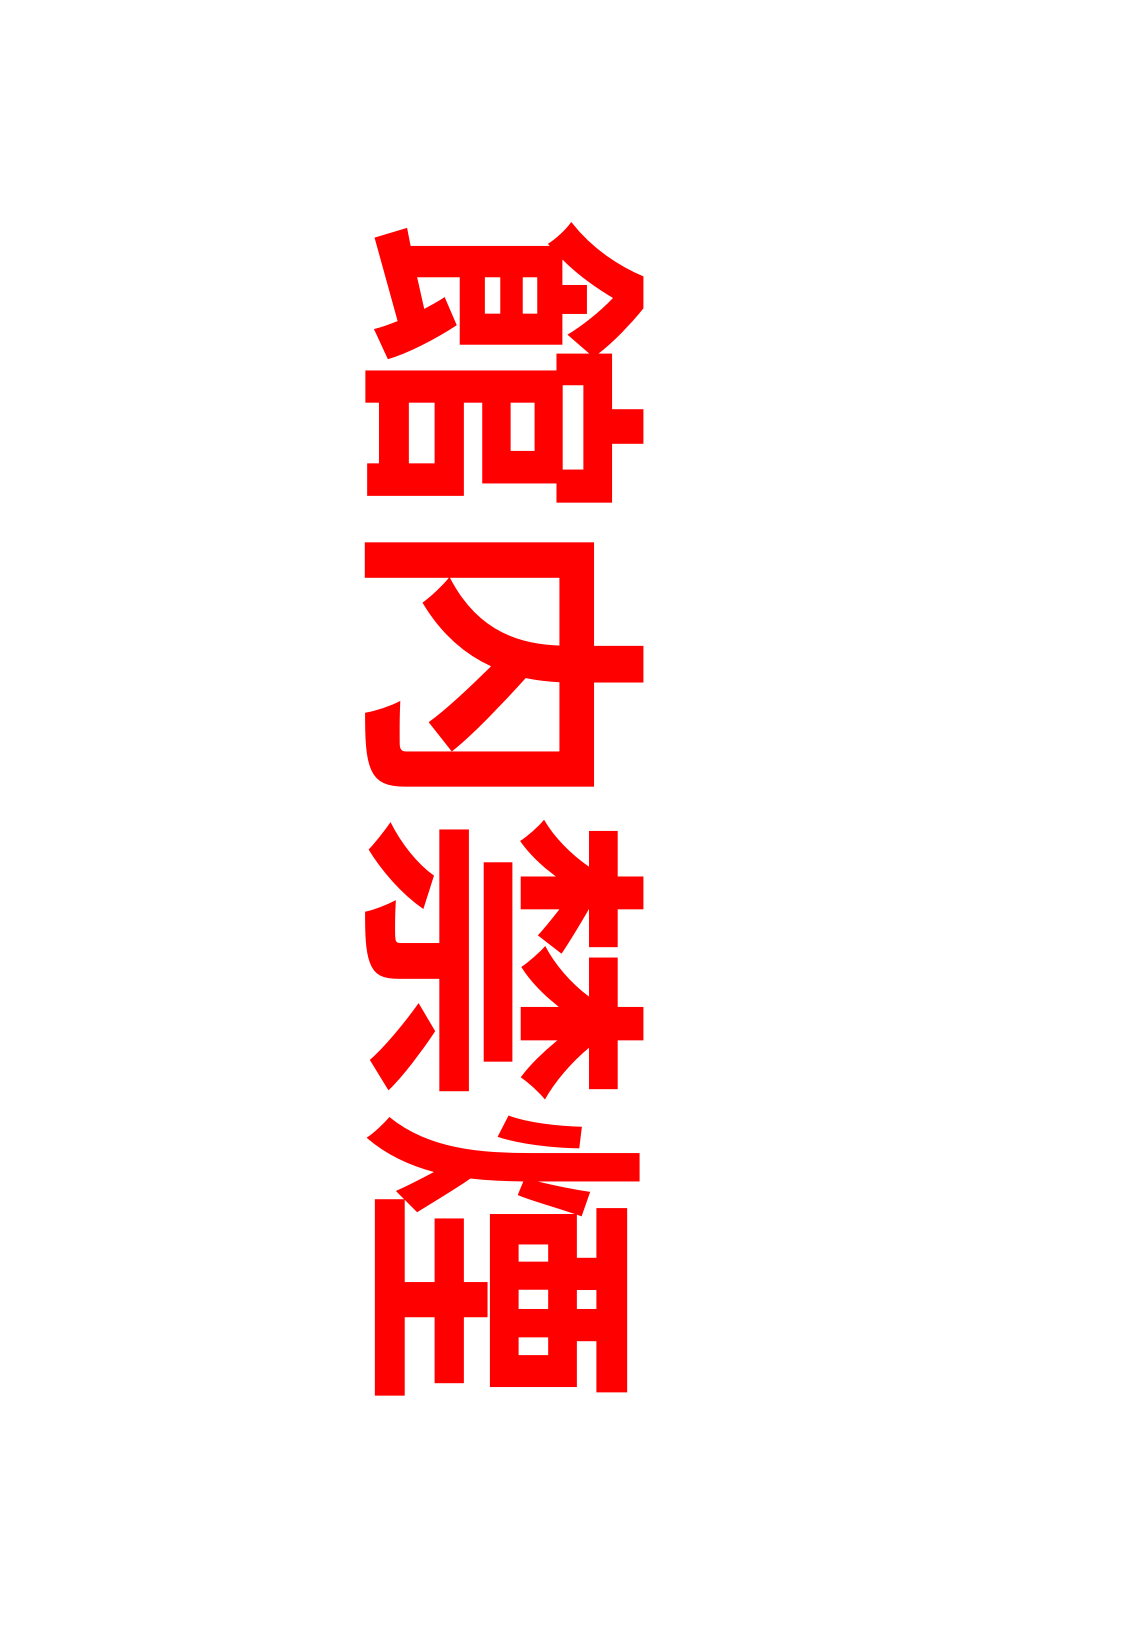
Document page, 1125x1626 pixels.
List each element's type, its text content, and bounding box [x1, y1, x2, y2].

text_box 館内禁煙 [326, 0, 715, 1625]
